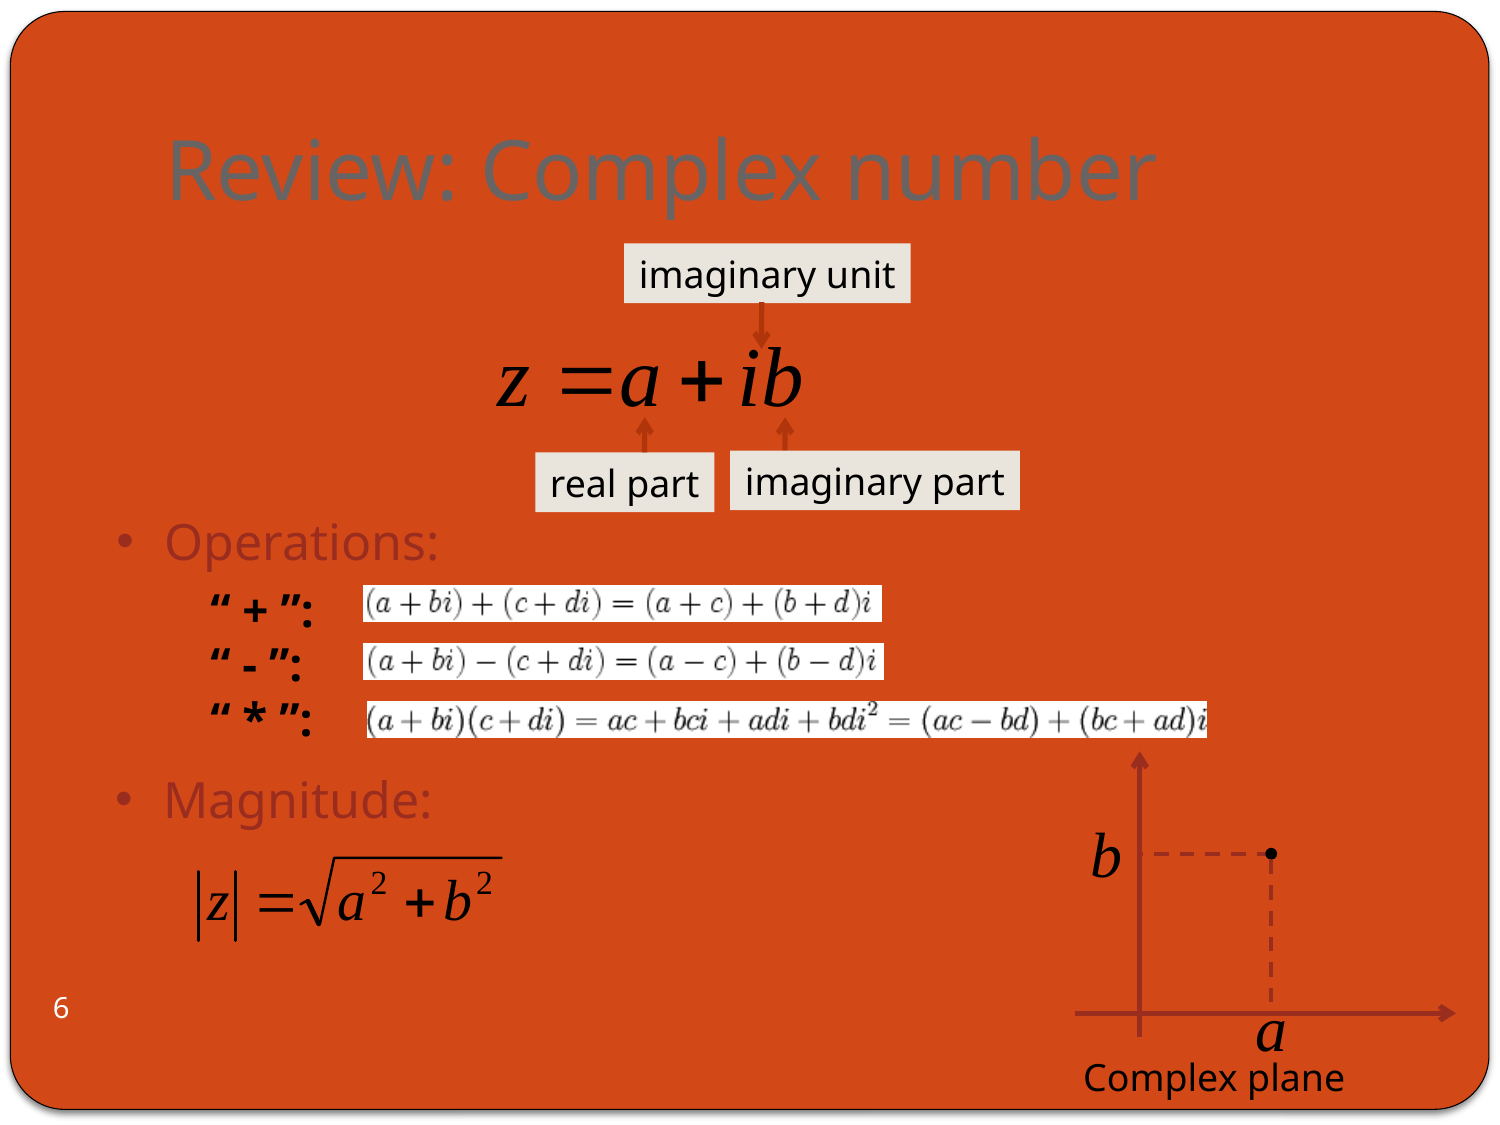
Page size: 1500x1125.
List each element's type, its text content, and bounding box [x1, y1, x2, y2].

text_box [1074, 751, 1457, 1068]
text_box real part [535, 452, 715, 513]
text_box imaginary part [730, 450, 1020, 511]
text_box “ + ”: “ - ”: “ * ”: [120, 579, 396, 754]
text_box Operations: [101, 503, 455, 579]
picture [362, 585, 883, 622]
text_box imaginary unit [624, 243, 911, 304]
text_box Magnitude: [100, 761, 448, 836]
picture [367, 701, 1208, 739]
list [480, 328, 821, 429]
text_box Complex plane [1068, 1069, 1361, 1107]
title Review: Complex number [150, 45, 1425, 233]
picture [363, 643, 884, 680]
slide_number 6 [23, 971, 99, 1047]
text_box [187, 843, 516, 955]
